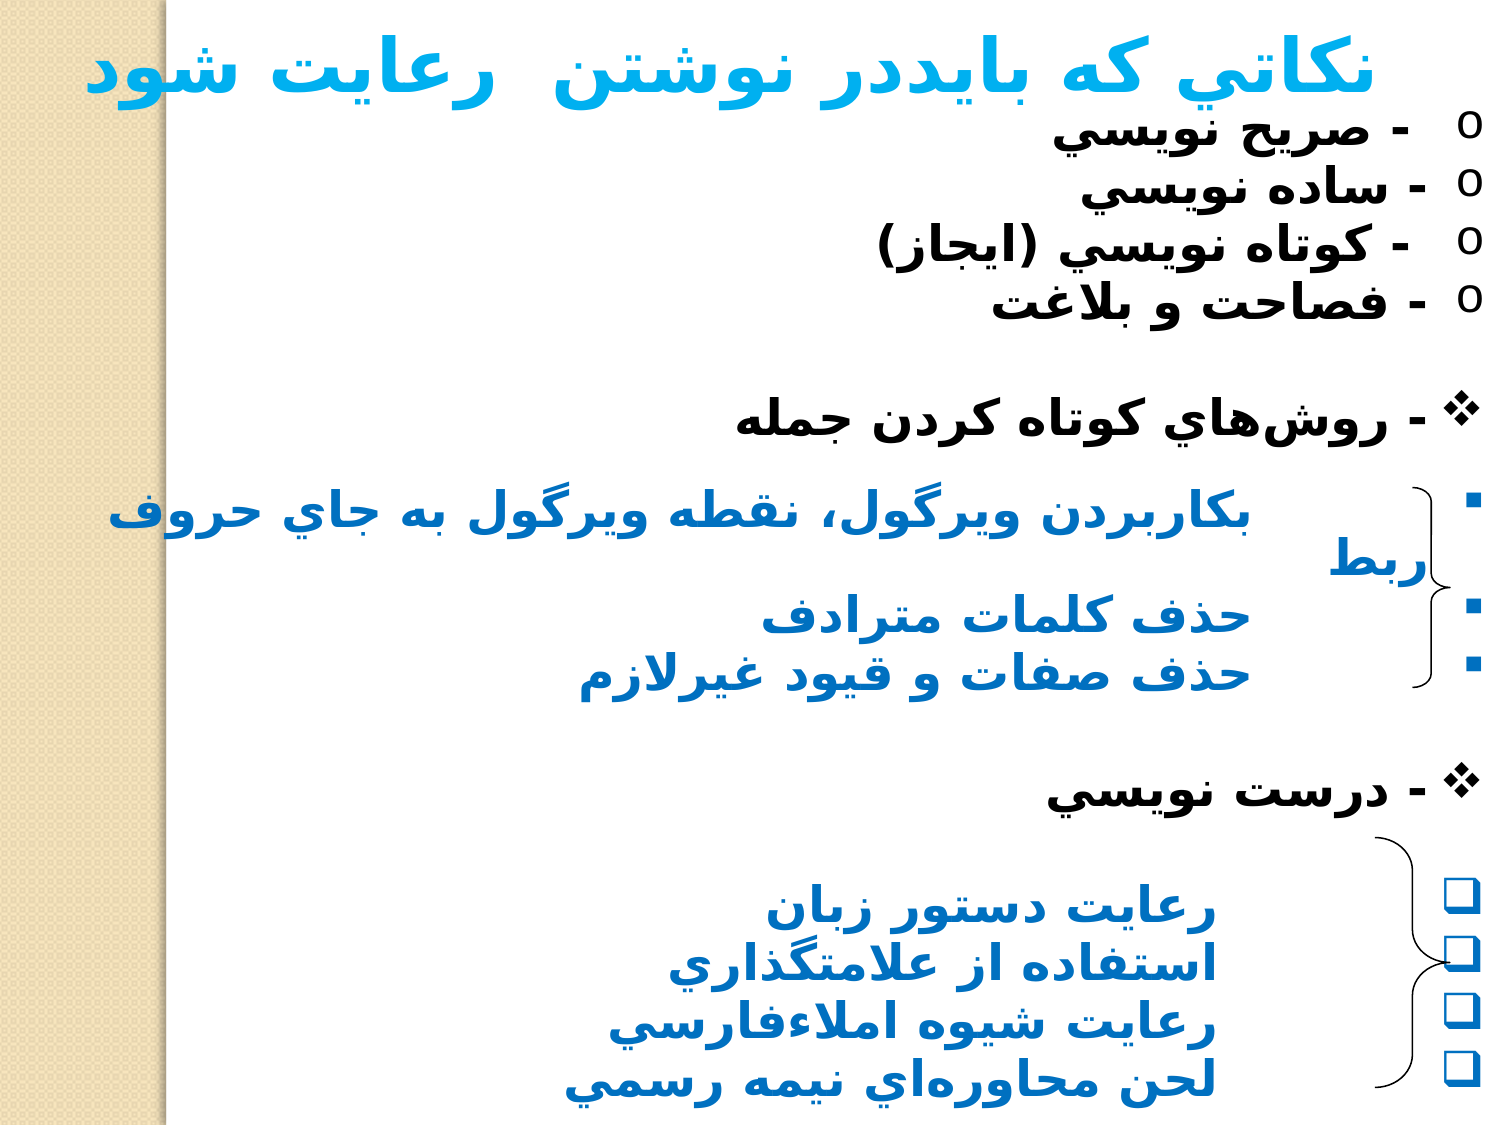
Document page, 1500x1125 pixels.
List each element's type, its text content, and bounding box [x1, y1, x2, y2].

text_box نكاتي كه بايددر نوشتن رعايت شود [62, 0, 1400, 99]
text_box [1412, 487, 1450, 688]
text_box - صريح‌ نويسي - ساده ‌نويسي - كوتاه ‌نويسي (ايجاز) - فصاحت و بلاغت - روش‌هاي كوتاه‌ كردن جمله بكاربردن ويرگول، نقطه ويرگول به جاي حروف ربط حذف كلمات مترادف حذف صفات و قيود غيرلازم - درست نويسي رعايت دستور زبان استفاده از علامتگذاري رعايت شيوه املاء‌فارسي لحن محاوره‌اي نيمه رسمي [0, 99, 1500, 1125]
text_box [1374, 837, 1450, 1088]
